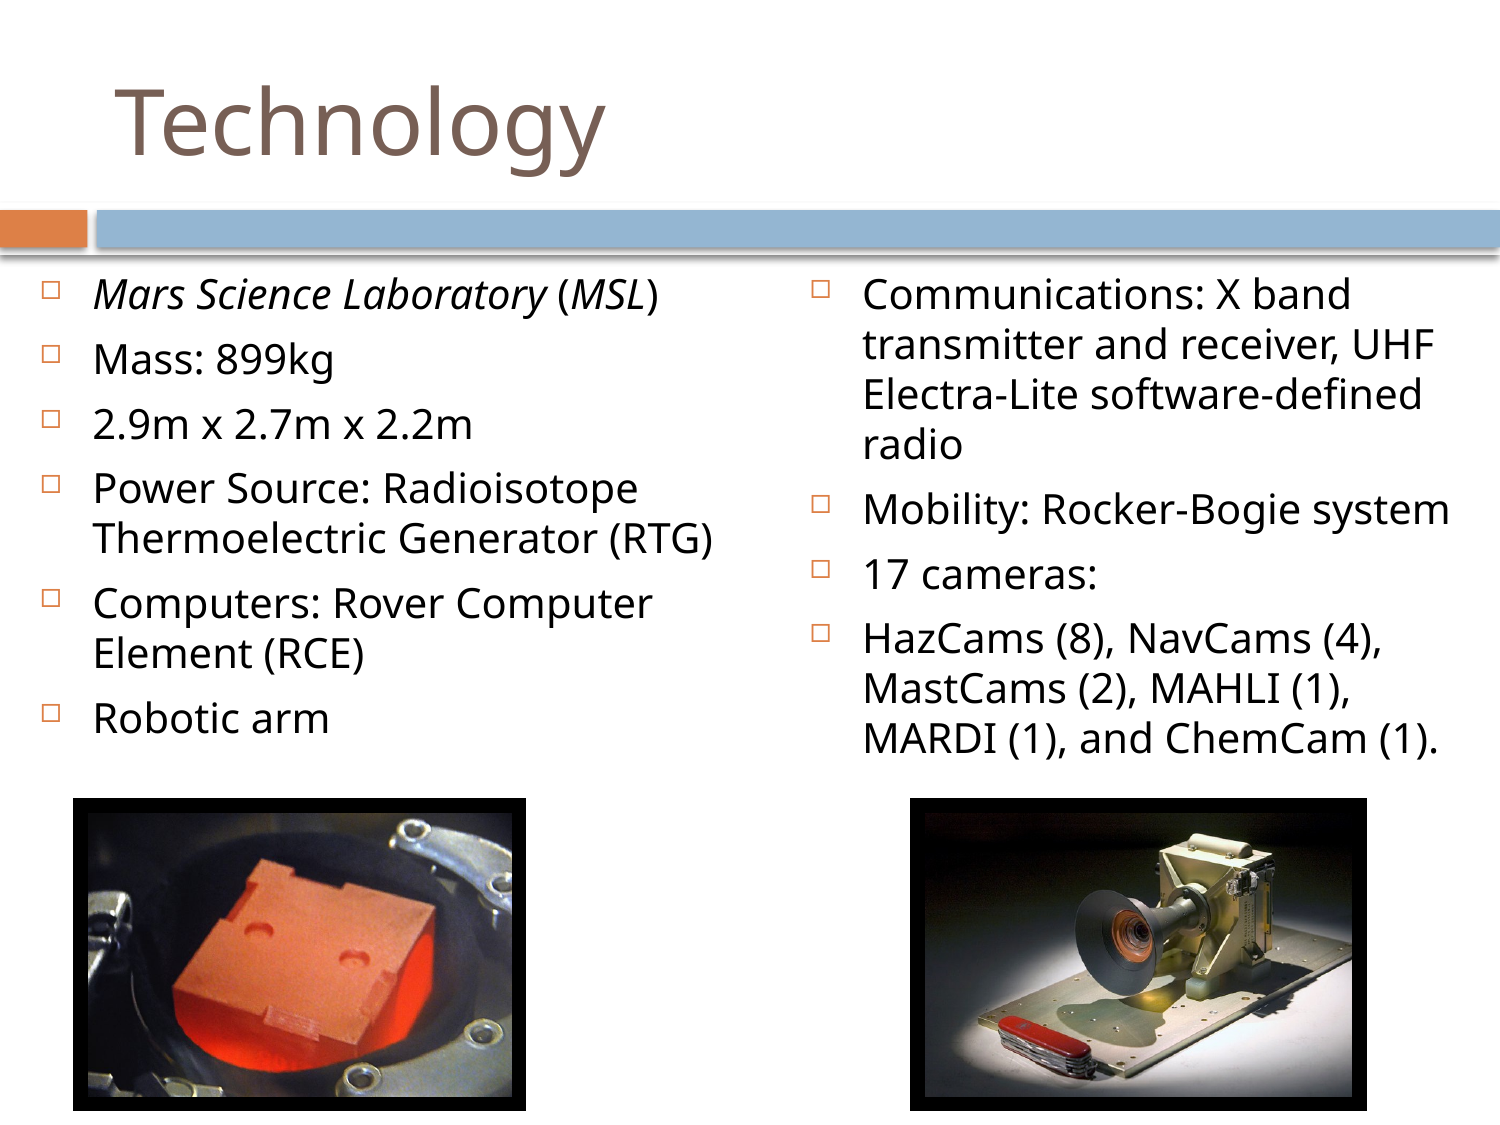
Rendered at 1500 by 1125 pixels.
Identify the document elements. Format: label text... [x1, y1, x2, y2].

picture [924, 812, 1353, 1097]
title Technology [99, 37, 1438, 200]
list Communications: X band transmitter and receiver, UHF Electra-Lite software-defined radio Mobility: Rocker-Bogie system 17 cameras: HazCams (8), NavCams (4), MastCams (2), MAHLI (1), MARDI (1), and ChemCam (1). [794, 260, 1488, 1011]
list Mars Science Laboratory (MSL) Mass: 899kg 2.9m x 2.7m x 2.2m Power Source: Radioisotope Thermoelectric Generator (RTG) Computers: Rover Computer Element (RCE) Robotic arm [24, 260, 738, 1011]
picture [87, 812, 512, 1097]
